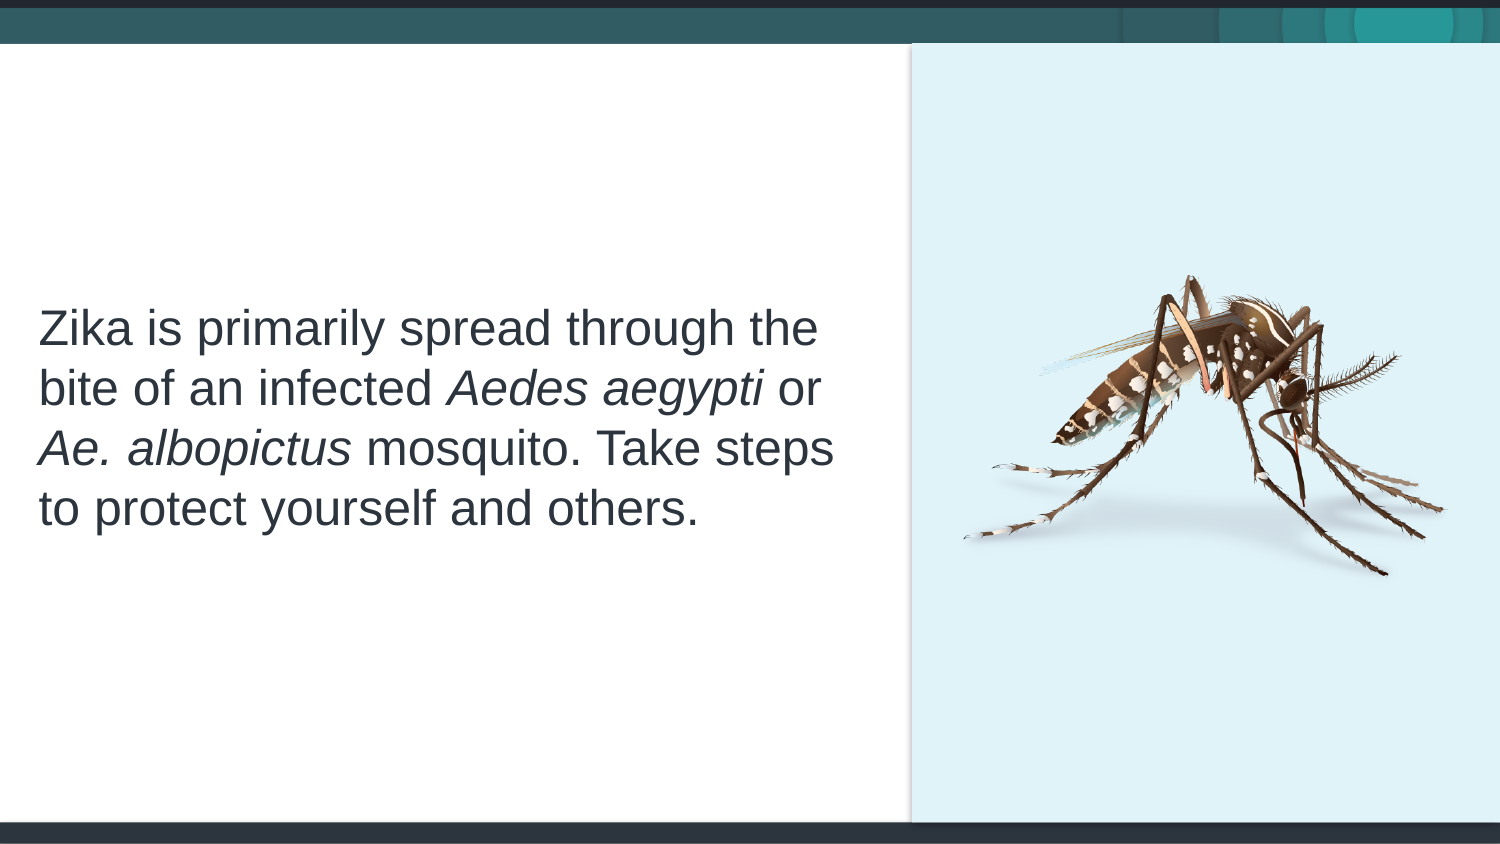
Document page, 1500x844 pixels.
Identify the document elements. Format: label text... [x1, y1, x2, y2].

picture [0, 0, 1500, 44]
picture [941, 210, 1483, 629]
title Zika is primarily spread through the bite of an infected Aedes aegypti or Ae. albopictus mosquito. Take steps to protect yourself and others. [23, 288, 889, 779]
